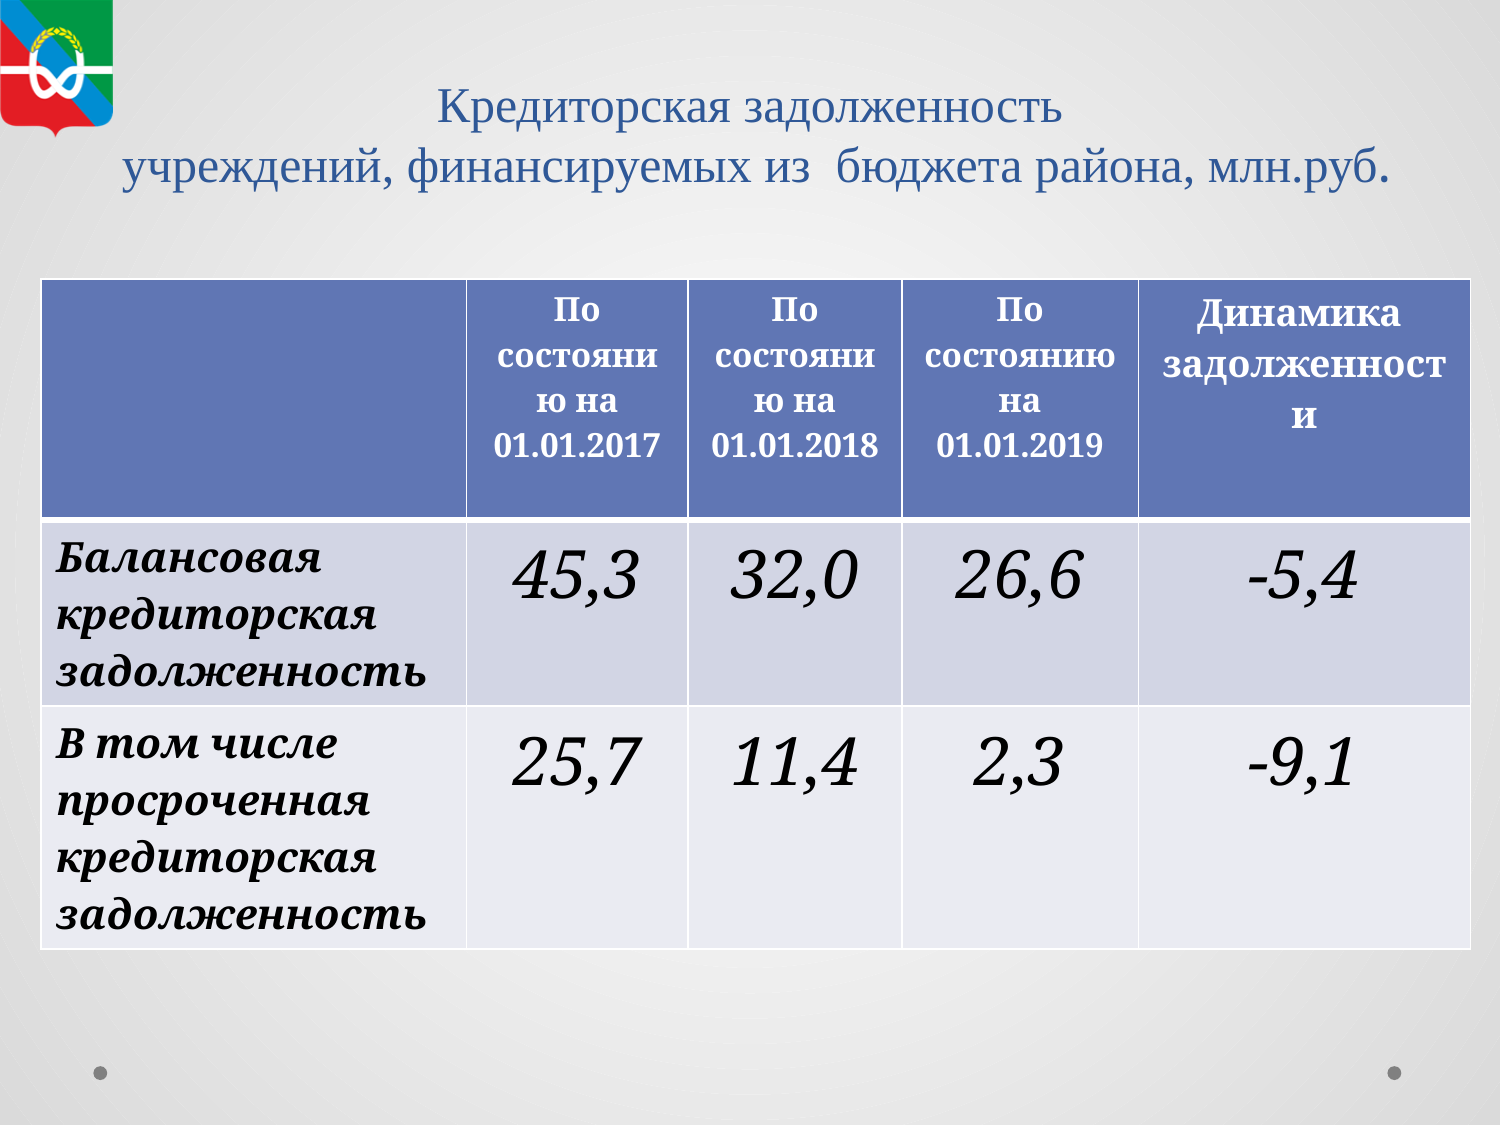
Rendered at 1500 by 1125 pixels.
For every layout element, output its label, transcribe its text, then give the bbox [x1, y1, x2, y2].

table_cell 11,4 [689, 707, 901, 948]
table_header По состоянию на 01.01.2017 [467, 280, 687, 517]
table_cell -9,1 [1139, 707, 1470, 948]
title Кредиторская задолженность учреждений, финансируемых из бюджета района, млн.руб. [75, 24, 1425, 200]
picture [0, 0, 113, 138]
table_cell 2,3 [903, 707, 1138, 948]
table_header Динамика задолженности [1139, 280, 1470, 517]
table_header По состоянию на 01.01.2018 [689, 280, 901, 517]
table_header [42, 280, 466, 517]
table_cell 45,3 [467, 523, 687, 705]
table_cell Балансовая кредиторская задолженность [42, 523, 466, 705]
table_header По состоянию на 01.01.2019 [903, 280, 1138, 517]
table_cell 25,7 [467, 707, 687, 948]
table_cell В том числе просроченная кредиторская задолженность [42, 707, 466, 948]
table_cell 32,0 [689, 523, 901, 705]
table_cell 26,6 [903, 523, 1138, 705]
table_cell -5,4 [1139, 523, 1470, 705]
